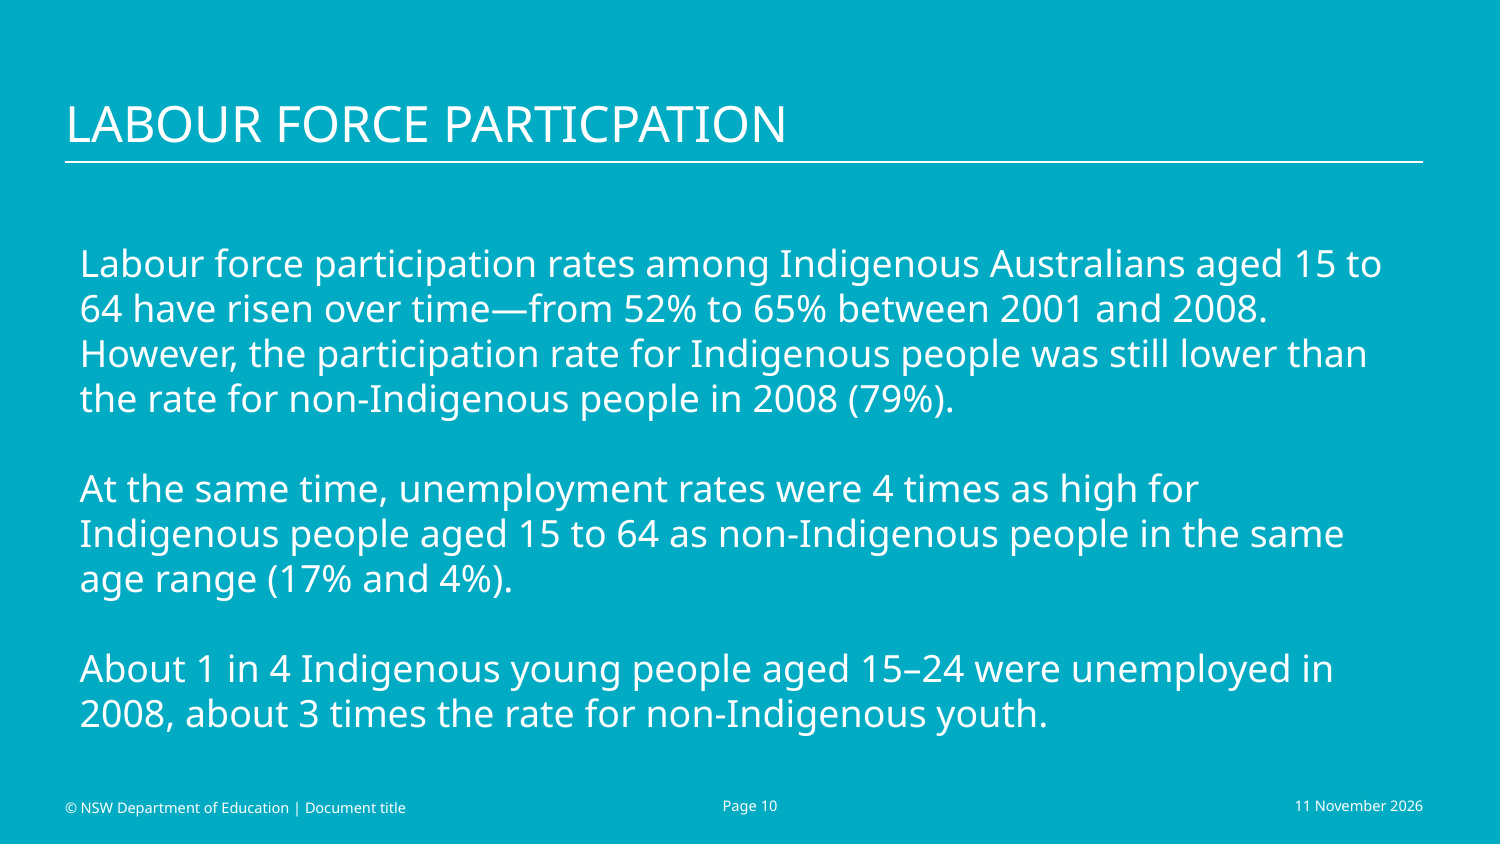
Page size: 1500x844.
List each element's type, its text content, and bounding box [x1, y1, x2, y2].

footer © NSW Department of Education | Document title [64, 779, 514, 824]
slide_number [1151, 779, 1424, 824]
title Labour Force PArticpation [64, 43, 1424, 161]
slide_number Page 10 [575, 779, 925, 824]
text_box Labour force participation rates among Indigenous Australians aged 15 to 64 have risen over time—from 52% to 65% between 2001 and 2008. However, the participation rate for Indigenous people was still lower than the rate for non-Indigenous people in 2008 (79%). At the same time, unemployment rates were 4 times as high for Indigenous people aged 15 to 64 as non-Indigenous people in the same age range (17% and 4%). About 1 in 4 Indigenous young people aged 15–24 were unemployed in 2008, about 3 times the rate for non-Indigenous youth. [64, 232, 1424, 743]
